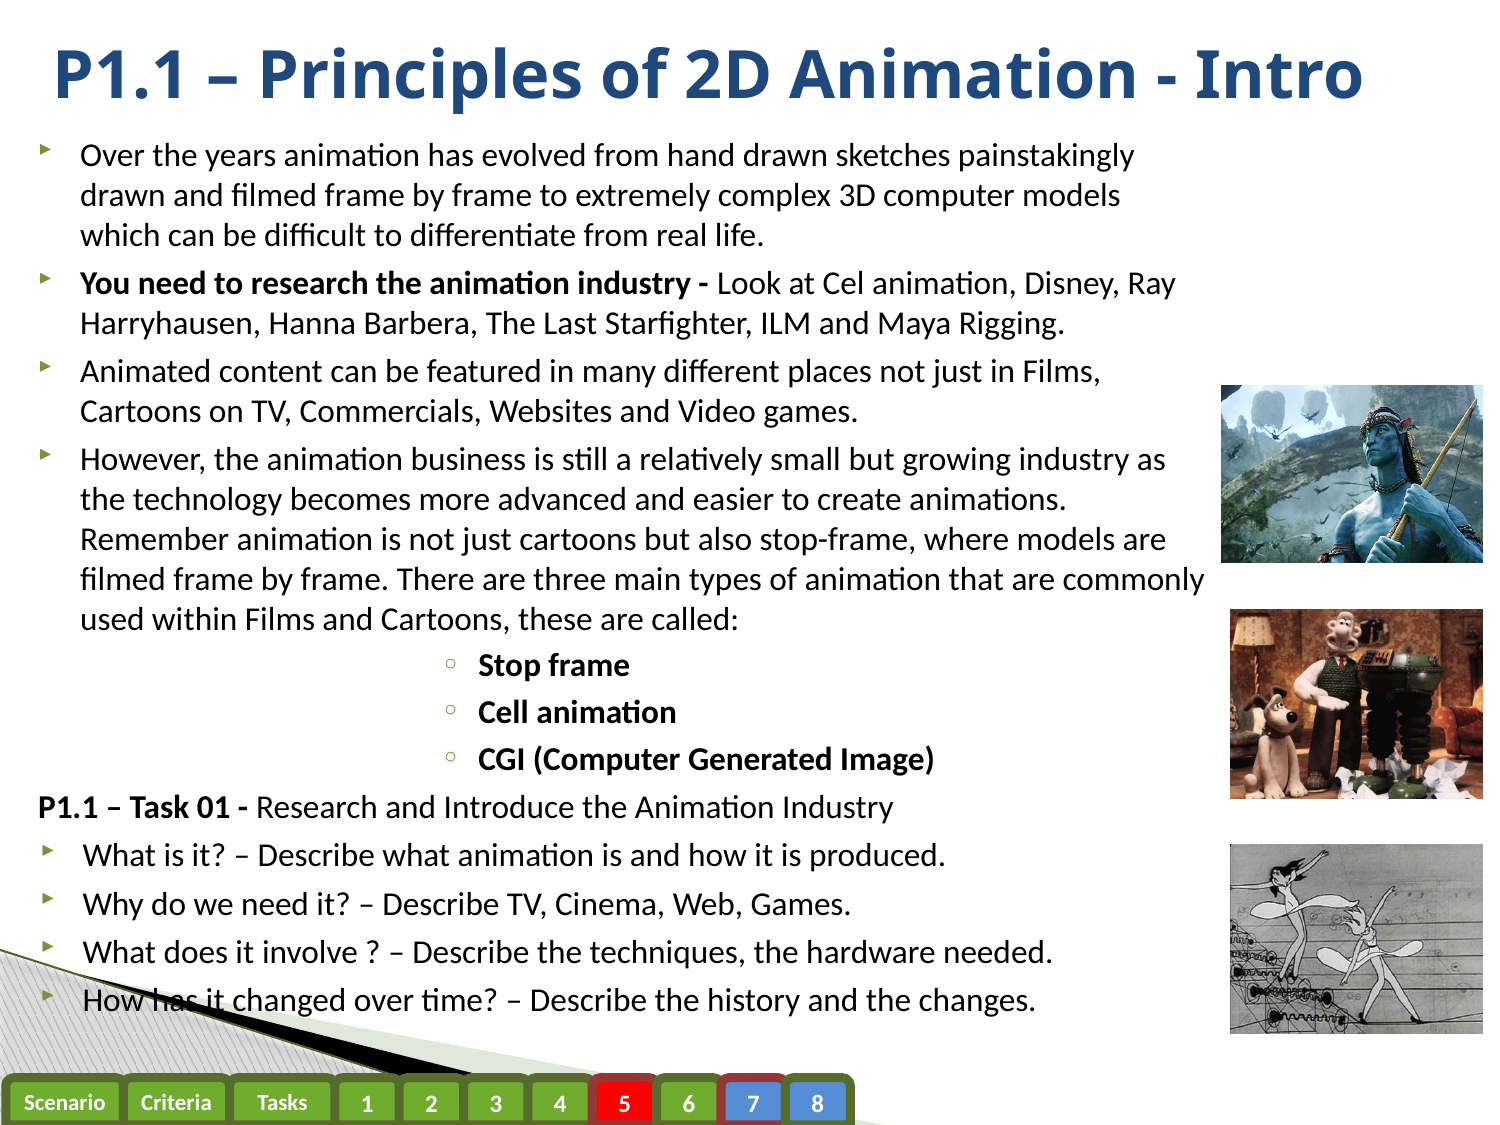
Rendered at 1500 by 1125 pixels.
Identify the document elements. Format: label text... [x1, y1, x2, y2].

picture [1221, 385, 1483, 563]
picture [1230, 844, 1483, 1034]
picture [1230, 609, 1483, 799]
list Over the years animation has evolved from hand drawn sketches painstakingly drawn and filmed frame by frame to extremely complex 3D computer models which can be difficult to differentiate from real life. You need to research the animation industry - Look at Cel animation, Disney, Ray Harryhausen, Hanna Barbera, The Last Starfighter, ILM and Maya Rigging. Animated content can be featured in many different places not just in Films, Cartoons on TV, Commercials, Websites and Video games. However, the animation business is still a relatively small but growing industry as the technology becomes more advanced and easier to create animations. Remember animation is not just cartoons but also stop-frame, where models are filmed frame by frame. There are three main types of animation that are commonly used within Films and Cartoons, these are called: Stop frame Cell animation CGI (Computer Generated Image) P1.1 – Task 01 - Research and Introduce the Animation Industry What is it? – Describe what animation is and how it is produced. Why do we need it? – Describe TV, Cinema, Web, Games. What does it involve ? – Describe the techniques, the hardware needed. How has it changed over time? – Describe the history and the changes. [23, 125, 1222, 1059]
text_box P1.1 – Principles of 2D Animation - Intro [37, 19, 1471, 126]
